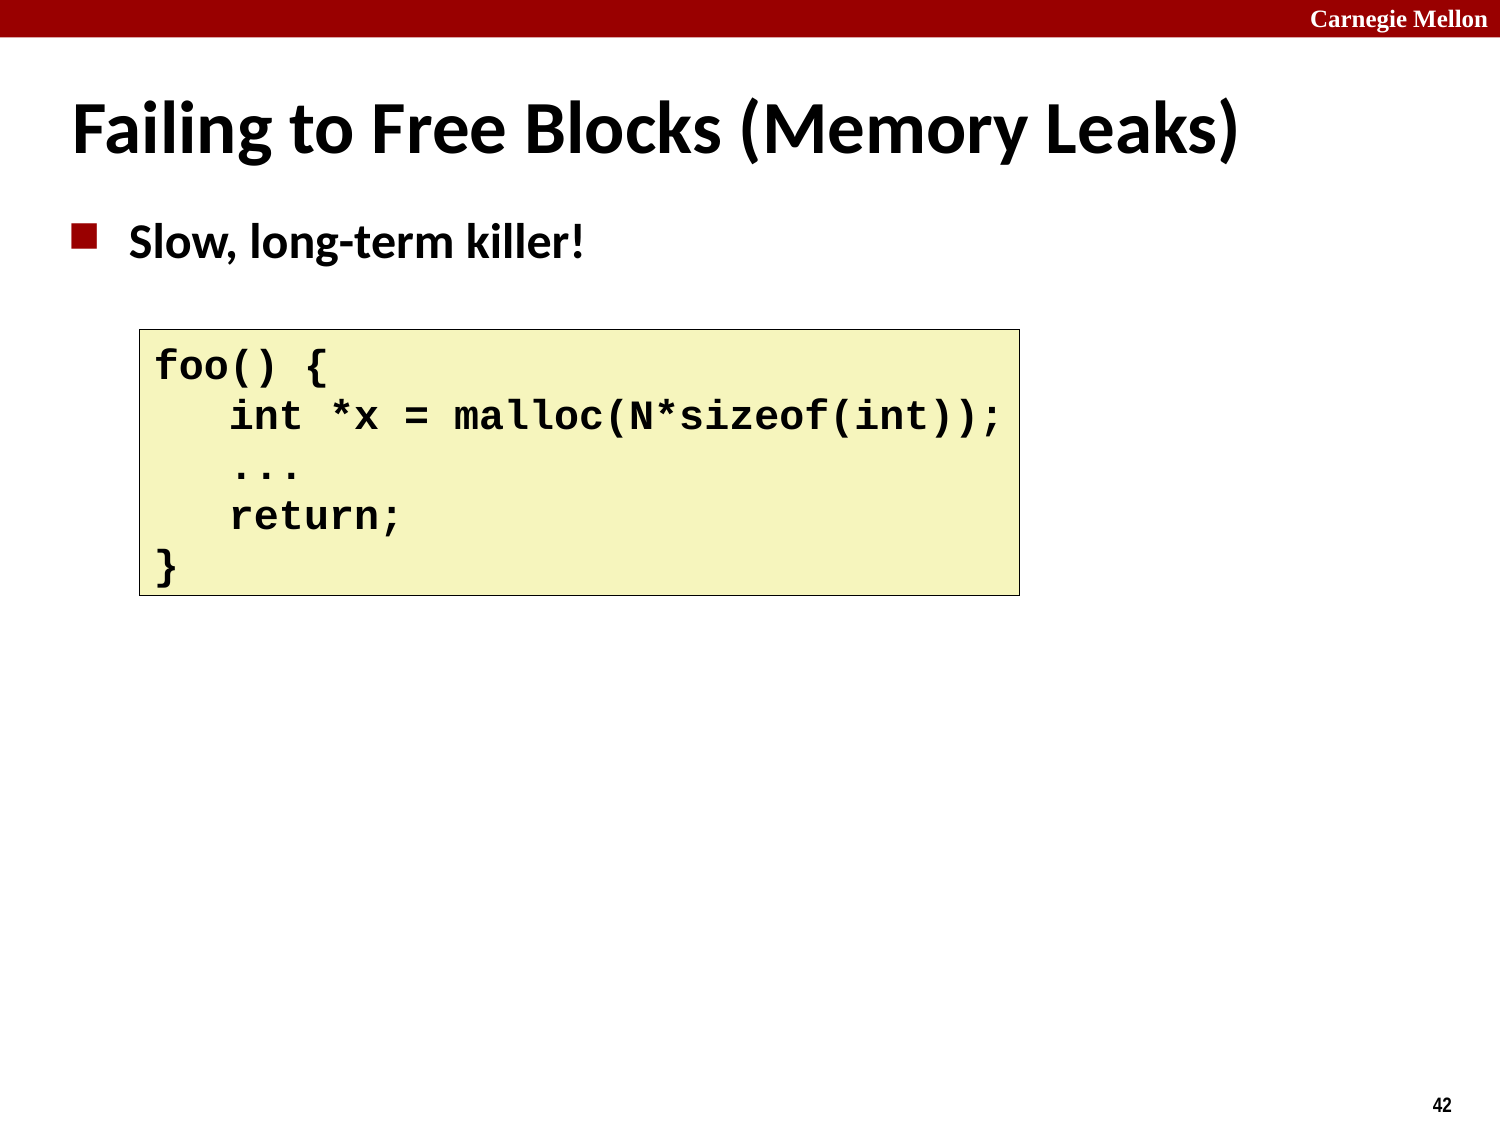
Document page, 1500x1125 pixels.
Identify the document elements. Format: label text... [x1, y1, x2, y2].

text_box foo() { int *x = malloc(N*sizeof(int)); ... return; } [139, 329, 1019, 596]
title Failing to Free Blocks (Memory Leaks) [57, 46, 1488, 213]
list Slow, long-term killer! [57, 205, 1421, 1063]
